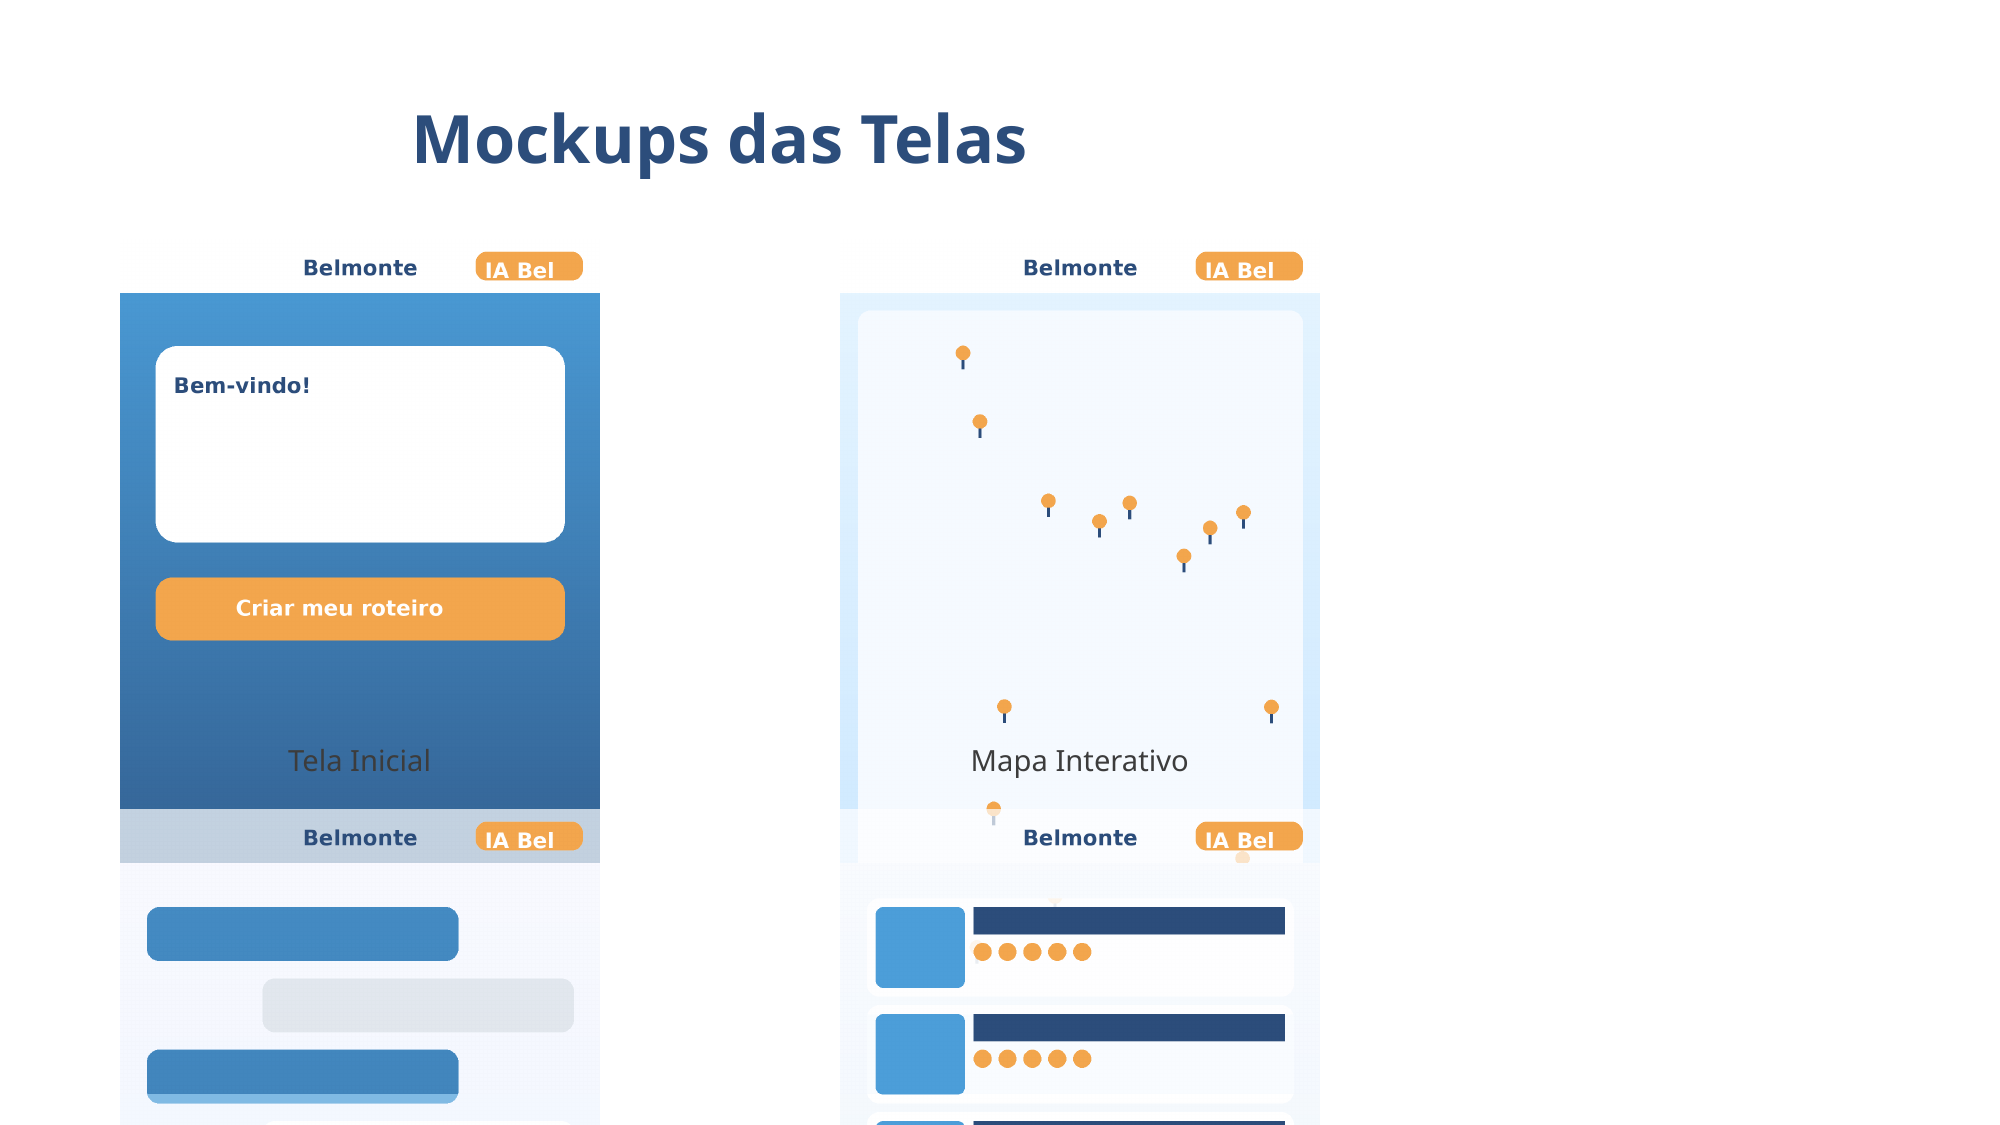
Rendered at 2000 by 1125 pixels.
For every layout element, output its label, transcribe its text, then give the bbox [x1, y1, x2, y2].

text_box Mockups das Telas [396, 89, 1044, 185]
picture [839, 239, 1321, 1125]
picture [119, 239, 601, 1125]
